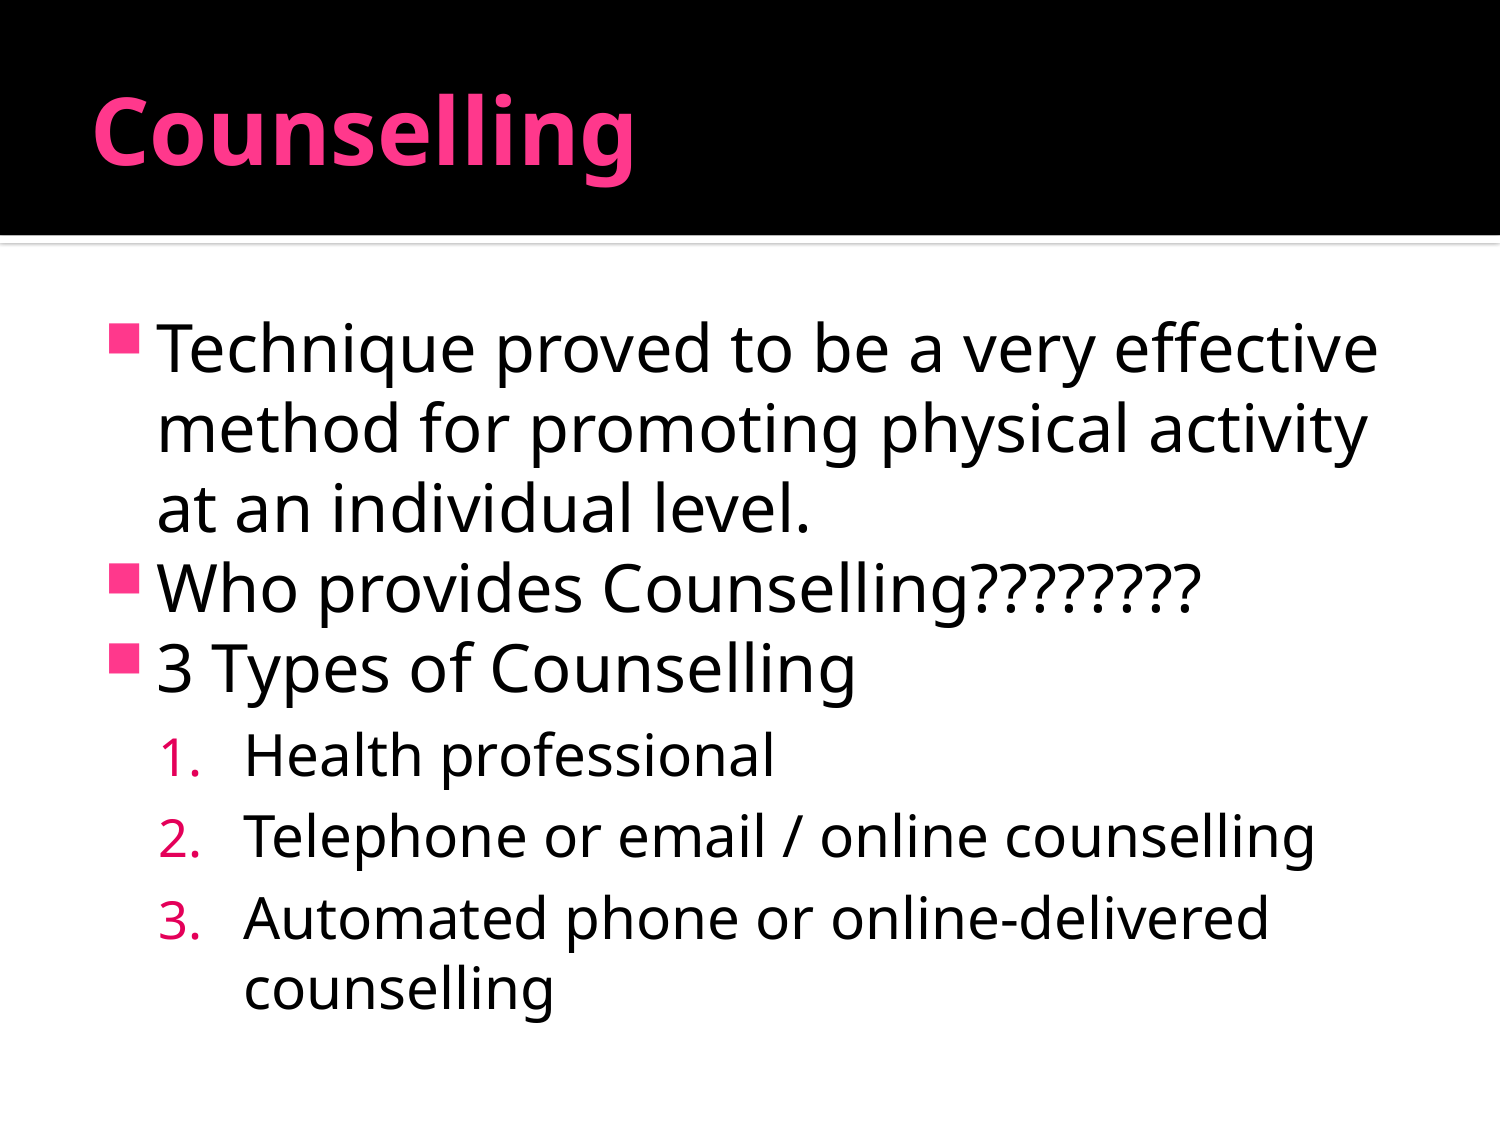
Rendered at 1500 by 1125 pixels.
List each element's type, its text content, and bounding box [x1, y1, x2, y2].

title Counselling [75, 25, 1425, 231]
list Technique proved to be a very effective method for promoting physical activity at an individual level. Who provides Counselling???????? 3 Types of Counselling Health professional Telephone or email / online counselling Automated phone or online-delivered counselling [75, 291, 1425, 1050]
